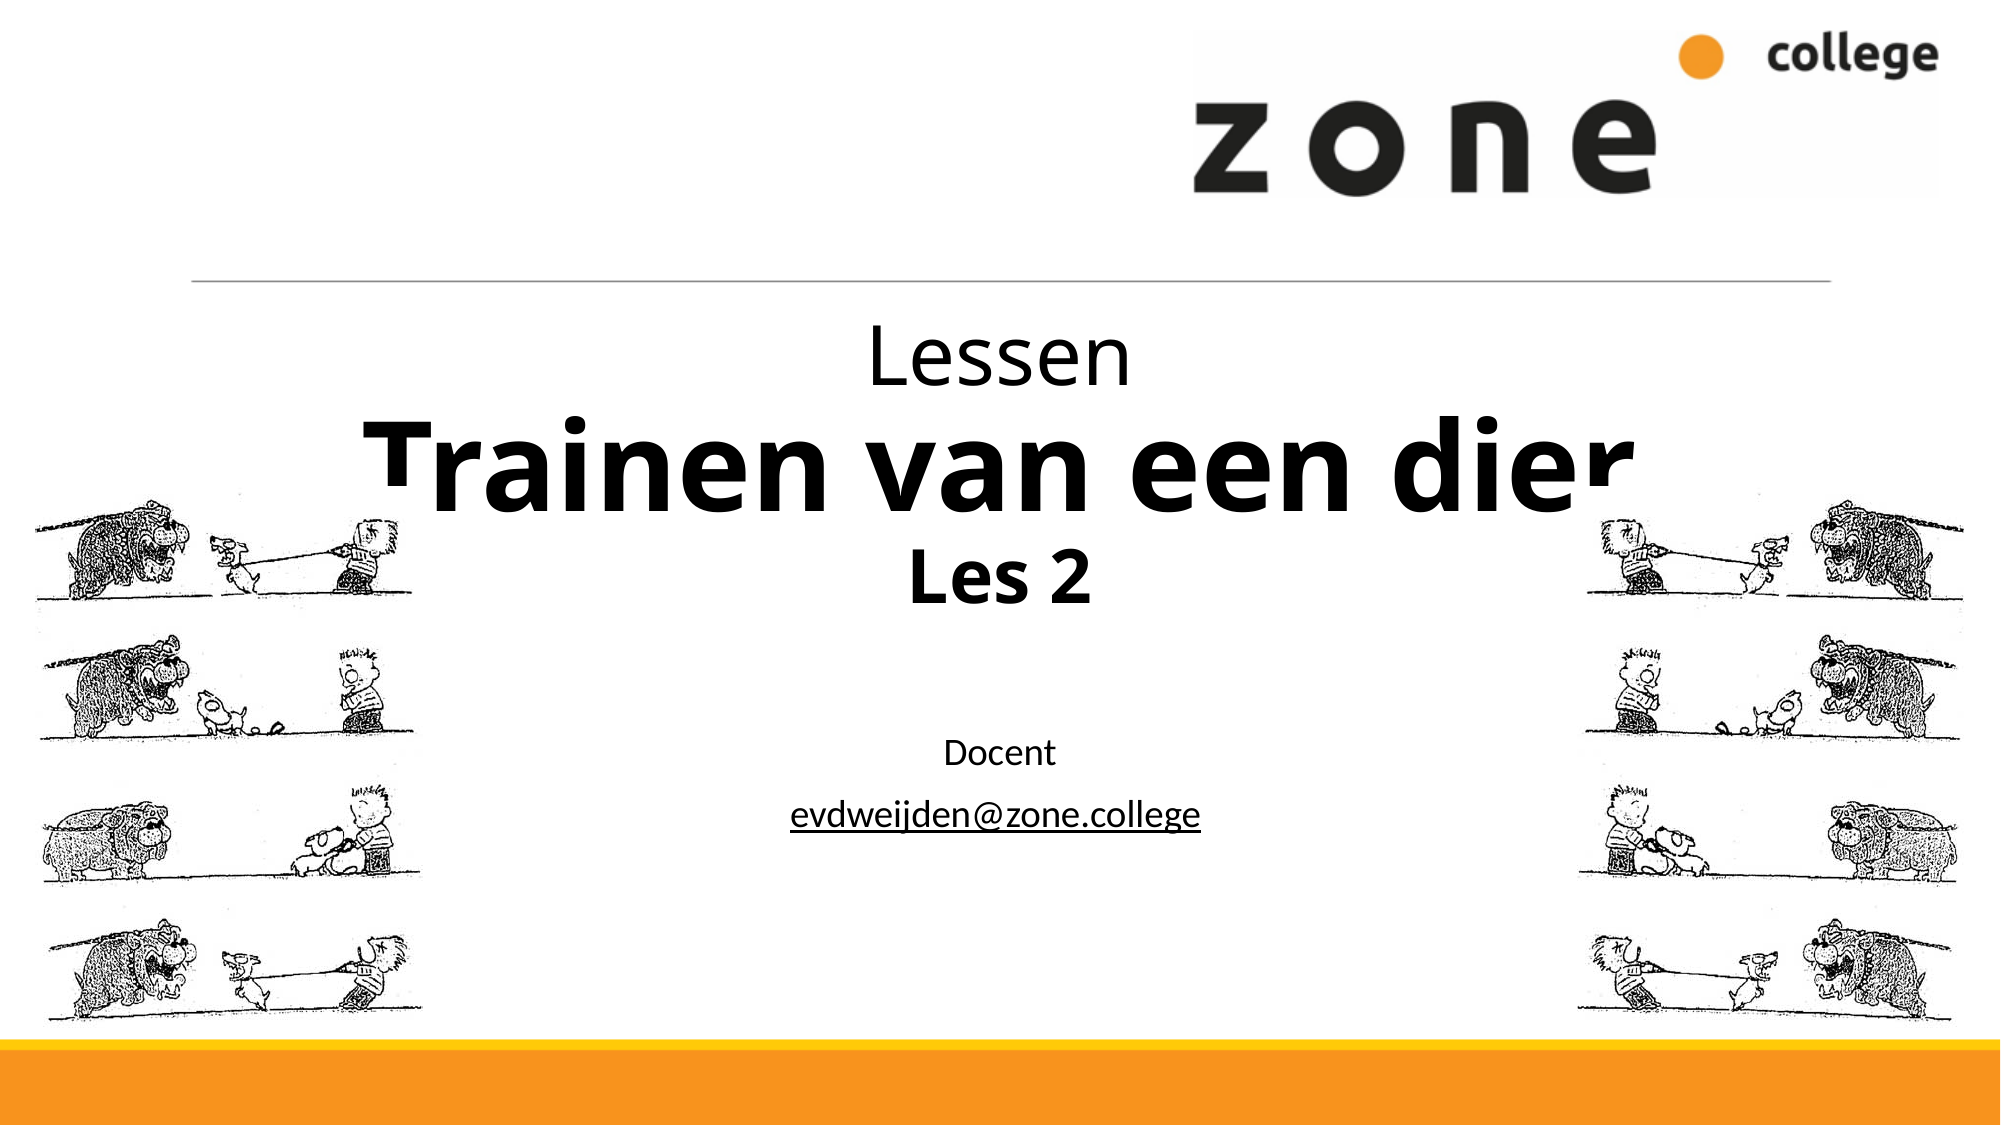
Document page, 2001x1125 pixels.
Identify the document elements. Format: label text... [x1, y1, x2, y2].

picture [0, 0, 2001, 1125]
title Lessen Trainen van een dier Les 2 [249, 235, 1750, 628]
subtitle Docent evdweijden@zone.college [423, 724, 1577, 964]
